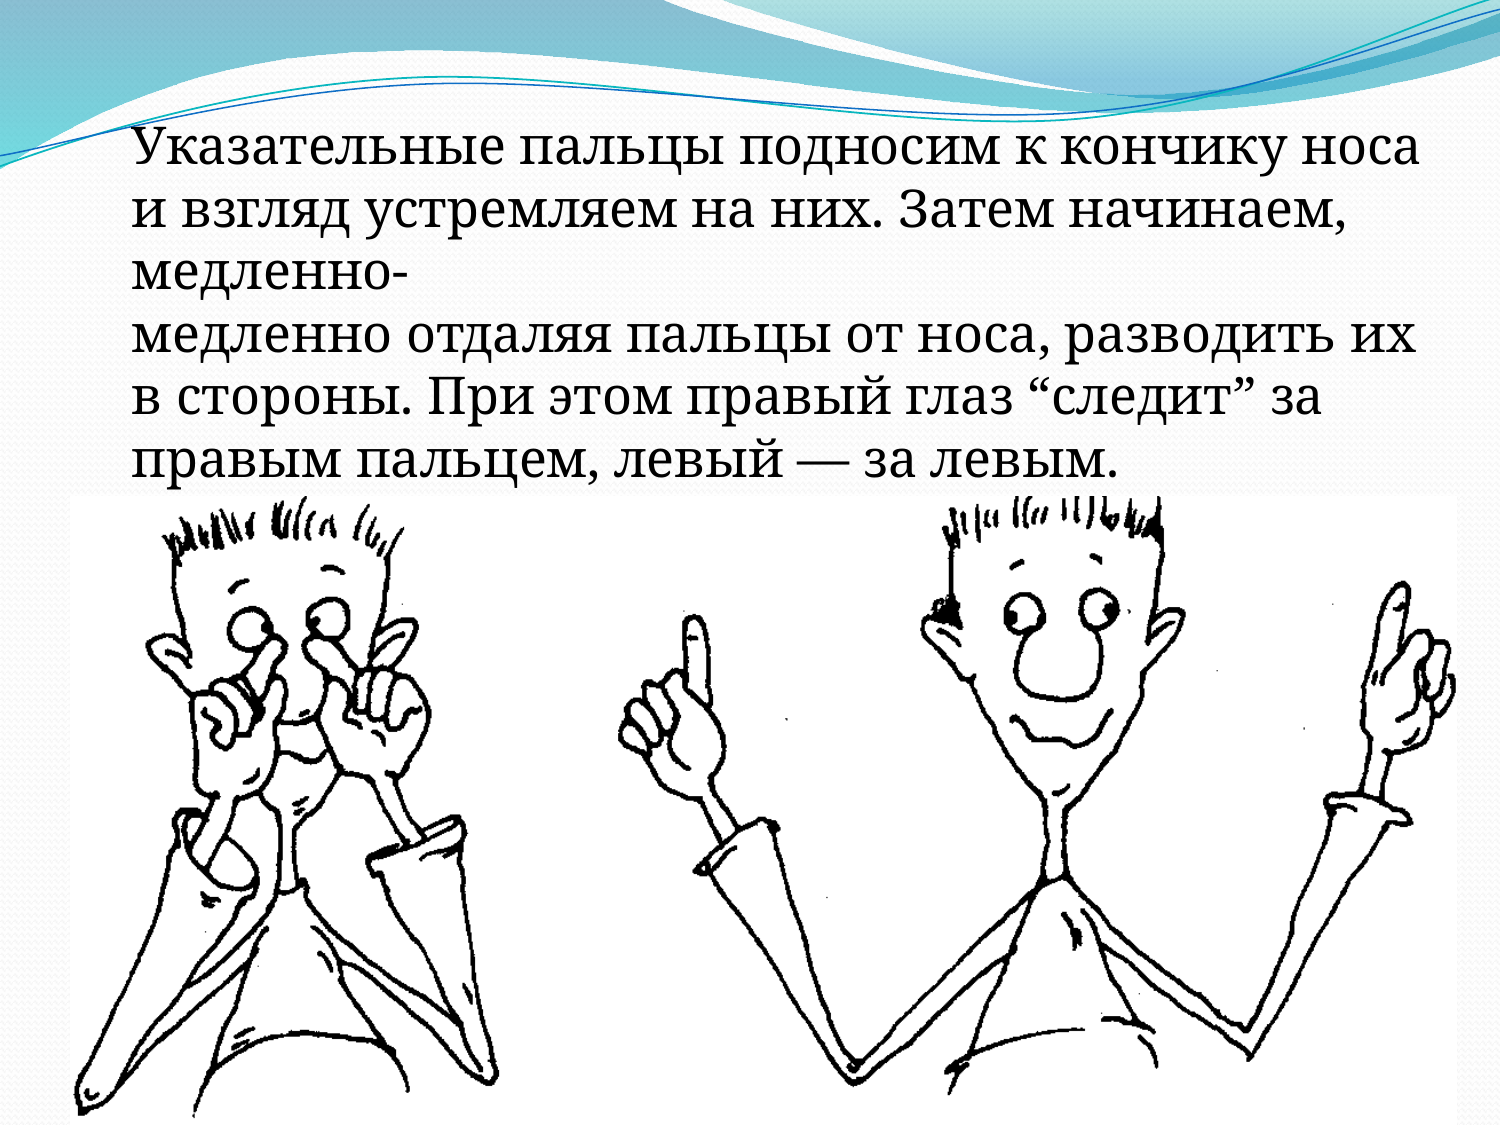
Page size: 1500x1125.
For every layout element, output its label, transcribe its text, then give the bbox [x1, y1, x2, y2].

picture [70, 496, 1458, 1125]
text_box Указательные пальцы подносим к кончику носа и взгляд устремляем на них. Затем начинаем, медленно- медленно отдаляя пальцы от носа, разводить их в стороны. При этом правый глаз “следит” за правым пальцем, левый — за левым. [117, 105, 1442, 495]
